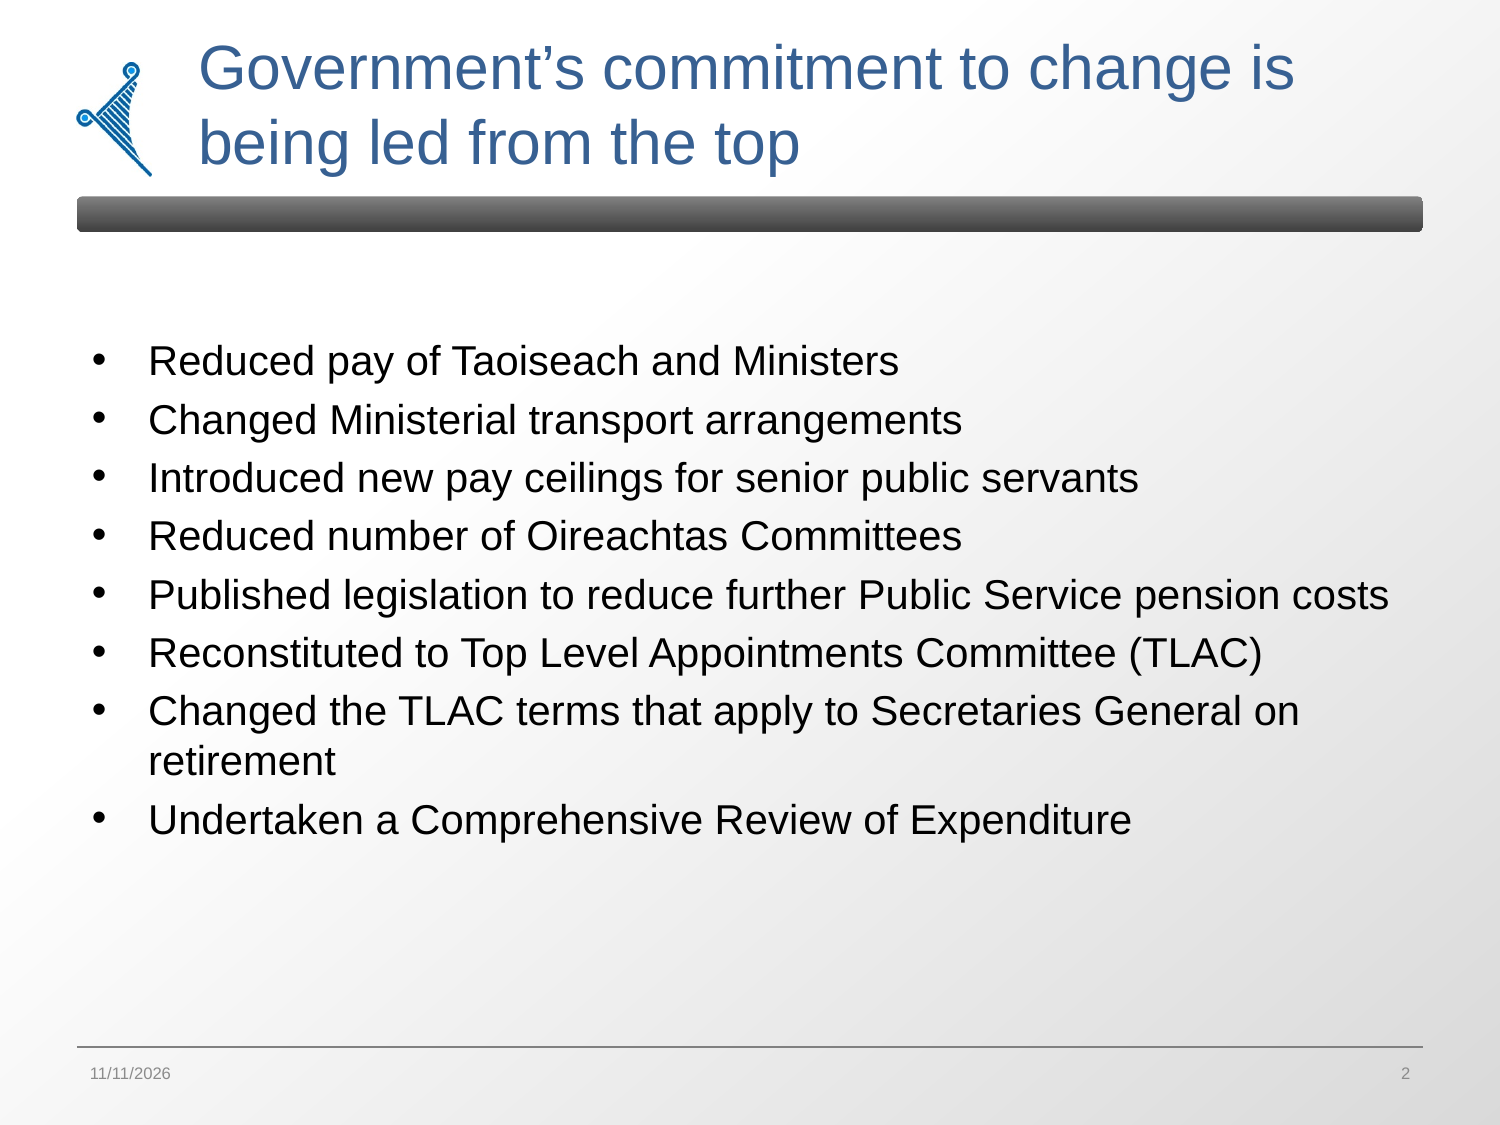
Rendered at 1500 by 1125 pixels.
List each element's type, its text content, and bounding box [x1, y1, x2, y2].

list Reduced pay of Taoiseach and Ministers Changed Ministerial transport arrangements Introduced new pay ceilings for senior public servants Reduced number of Oireachtas Committees Published legislation to reduce further Public Service pension costs Reconstituted to Top Level Appointments Committee (TLAC) Changed the TLAC terms that apply to Secretaries General on retirement Undertaken a Comprehensive Review of Expenditure [76, 326, 1428, 941]
text_box 05/12/2011 [75, 1042, 425, 1103]
title Government’s commitment to change is being led from the top [182, 101, 1426, 185]
text_box 2 [1074, 1042, 1425, 1103]
picture [76, 62, 152, 177]
